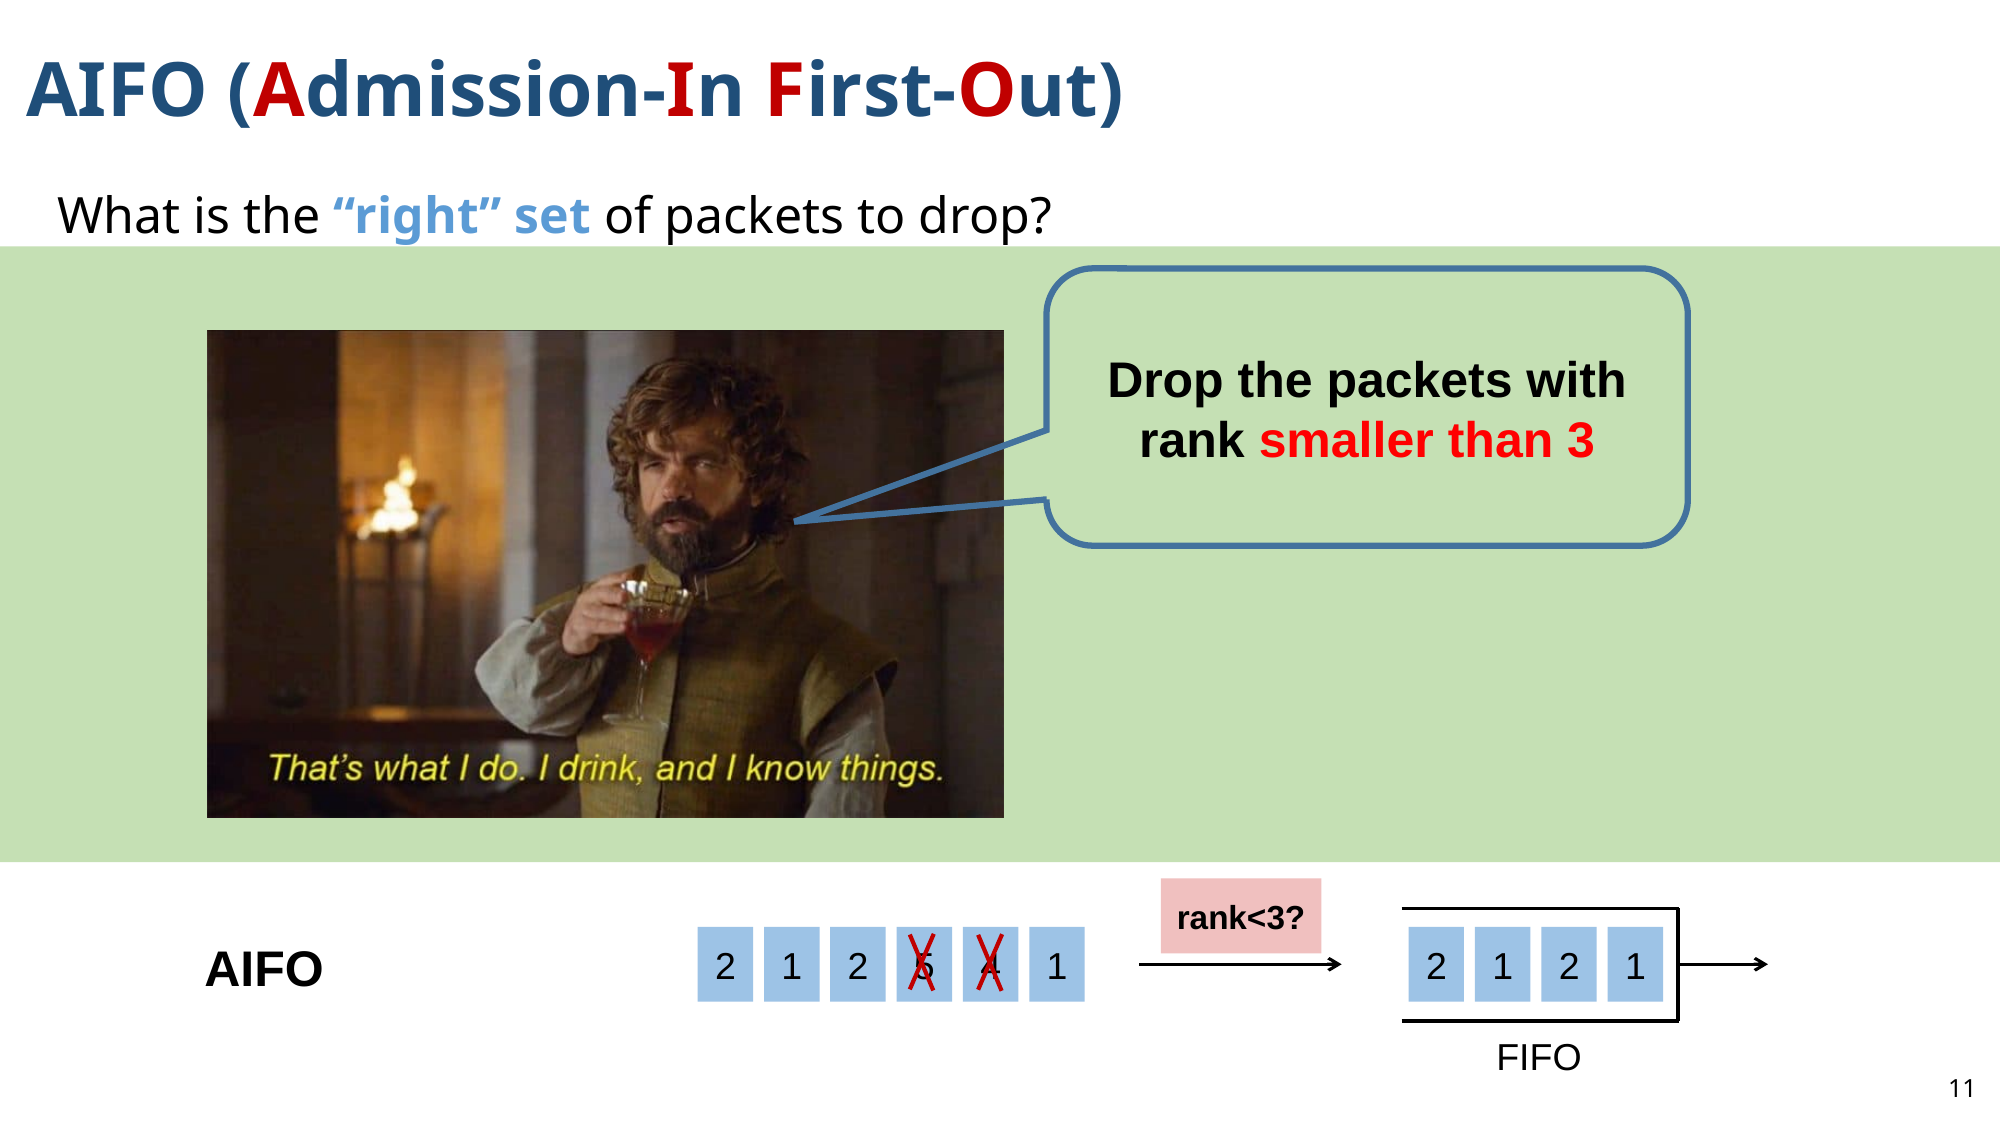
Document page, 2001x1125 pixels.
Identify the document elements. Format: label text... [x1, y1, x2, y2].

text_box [909, 933, 1003, 991]
text_box FIFO [1481, 1025, 1597, 1085]
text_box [0, 246, 2000, 863]
text_box 1 [1607, 926, 1664, 1003]
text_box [697, 926, 1085, 1002]
text_box 1 [1474, 926, 1531, 1003]
title AIFO (Admission-In First-Out) [11, 0, 1853, 201]
text_box AIFO [189, 929, 339, 1005]
text_box What is the “right” set of packets to drop? [42, 132, 1092, 246]
text_box 2 [1540, 926, 1598, 1003]
text_box 2 [1407, 926, 1465, 1003]
slide_number 10 [1541, 1059, 1992, 1120]
text_box rank<3? [1160, 877, 1322, 954]
